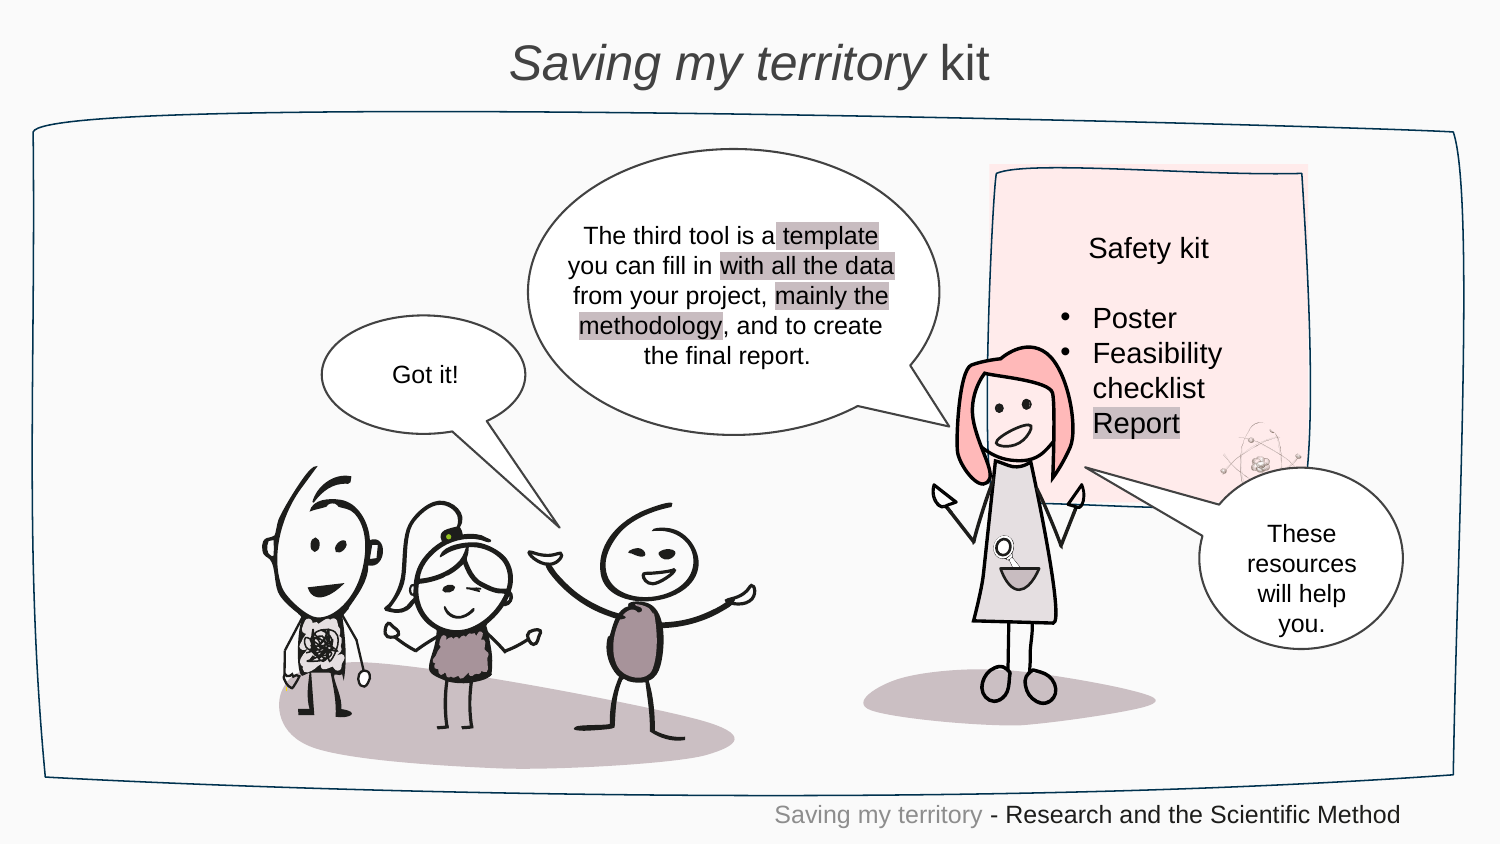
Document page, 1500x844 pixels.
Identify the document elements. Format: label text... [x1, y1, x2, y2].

text_box These resources will help you. [1194, 502, 1389, 632]
text_box [871, 371, 926, 422]
text_box [1213, 416, 1307, 487]
text_box [1221, 467, 1381, 502]
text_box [528, 502, 755, 741]
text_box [383, 500, 529, 729]
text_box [261, 465, 384, 718]
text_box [931, 346, 1093, 705]
text_box [571, 148, 896, 204]
text_box [337, 315, 510, 343]
text_box Saving my territory kit [0, 20, 1499, 106]
text_box [615, 409, 852, 435]
text_box [1241, 632, 1361, 650]
text_box The third tool is a template you can fill in with all the data from your project, mainly the methodology, and to create the final report. [527, 204, 914, 409]
text_box [1389, 512, 1403, 605]
text_box Got it! [309, 343, 522, 435]
text_box [1098, 470, 1210, 531]
text_box [32, 111, 1464, 790]
text_box [284, 726, 724, 769]
text_box Saving my territory - Research and the Scientific Method [88, 790, 1417, 844]
text_box [863, 673, 1156, 726]
text_box [522, 359, 526, 390]
text_box [914, 223, 940, 361]
text_box [456, 435, 541, 499]
